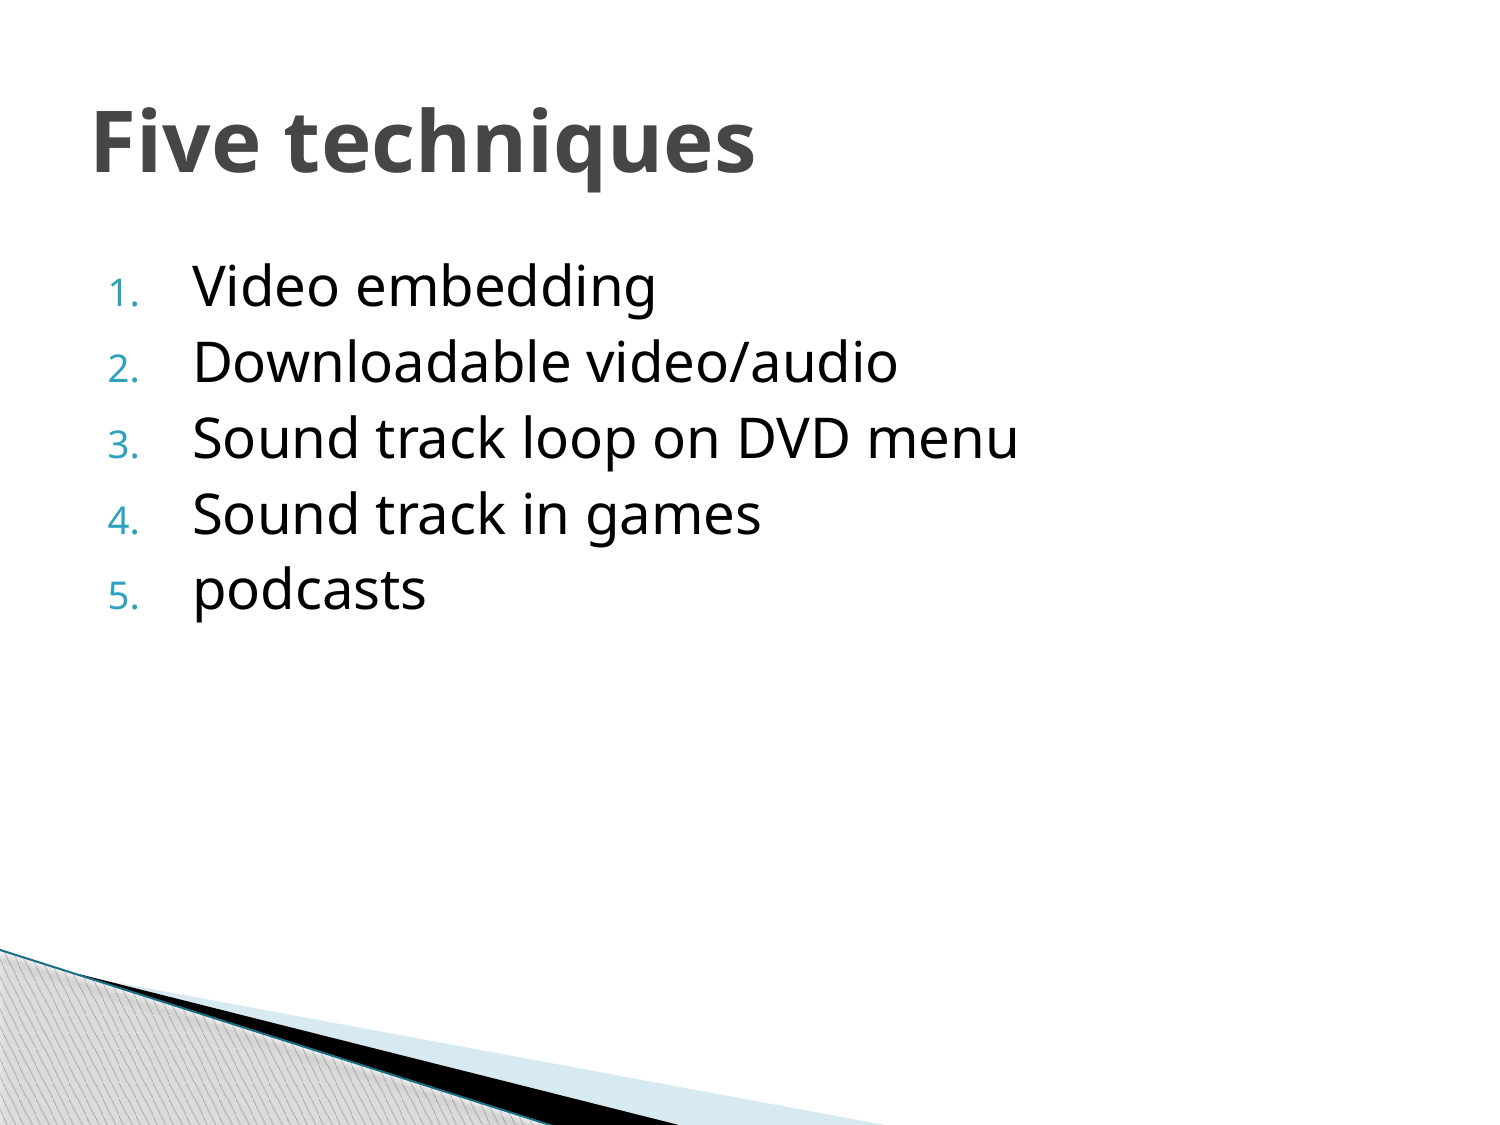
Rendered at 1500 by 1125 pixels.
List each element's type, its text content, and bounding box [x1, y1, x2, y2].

list Video embedding Downloadable video/audio Sound track loop on DVD menu Sound track in games podcasts [75, 243, 1425, 986]
title Five techniques [75, 45, 1425, 233]
